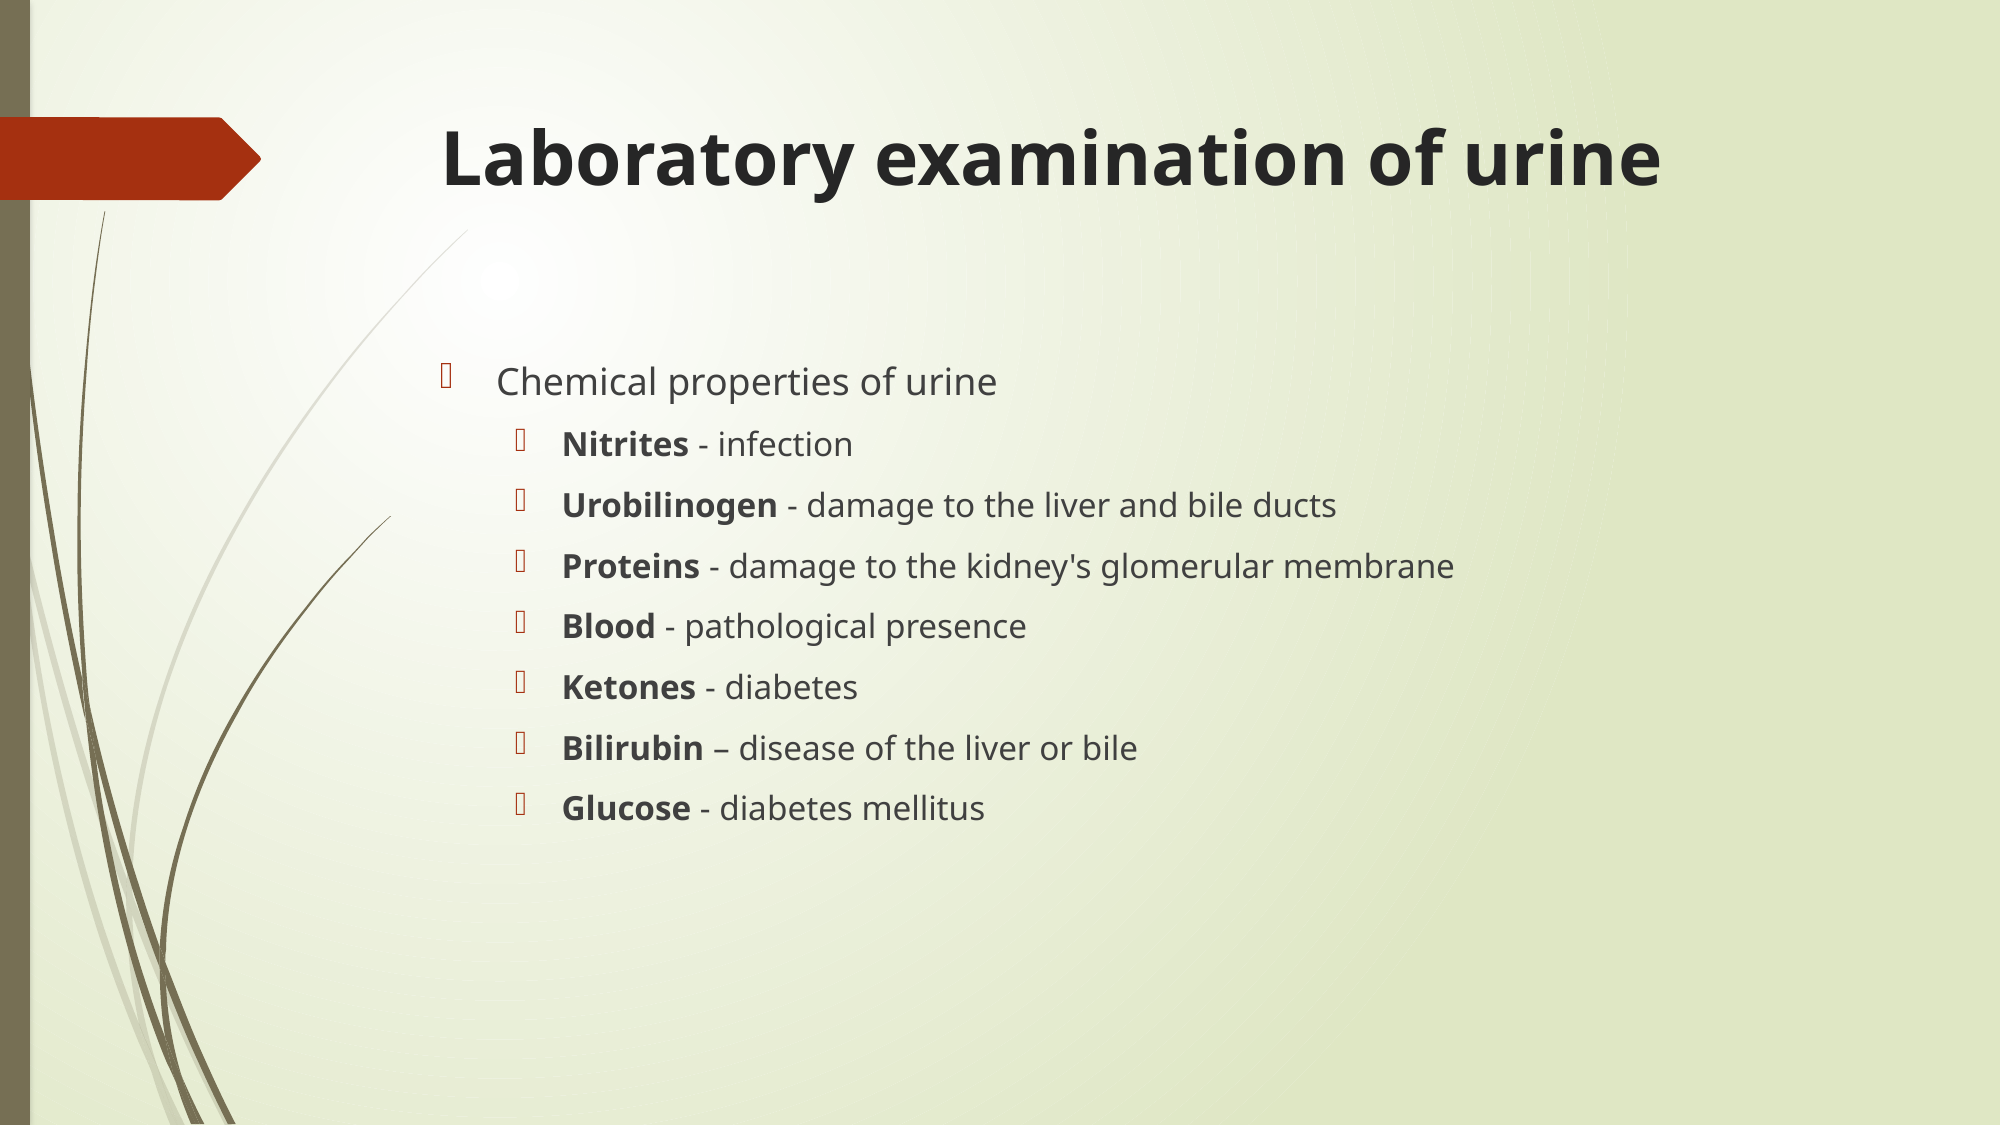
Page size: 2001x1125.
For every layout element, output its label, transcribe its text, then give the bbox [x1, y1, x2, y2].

list Chemical properties of urine Nitrites - infection Urobilinogen - damage to the liver and bile ducts Proteins - damage to the kidney's glomerular membrane Blood - pathological presence Ketones - diabetes Bilirubin – disease of the liver or bile Glucose - diabetes mellitus [424, 350, 1888, 970]
title Laboratory examination of urine [425, 102, 1888, 313]
